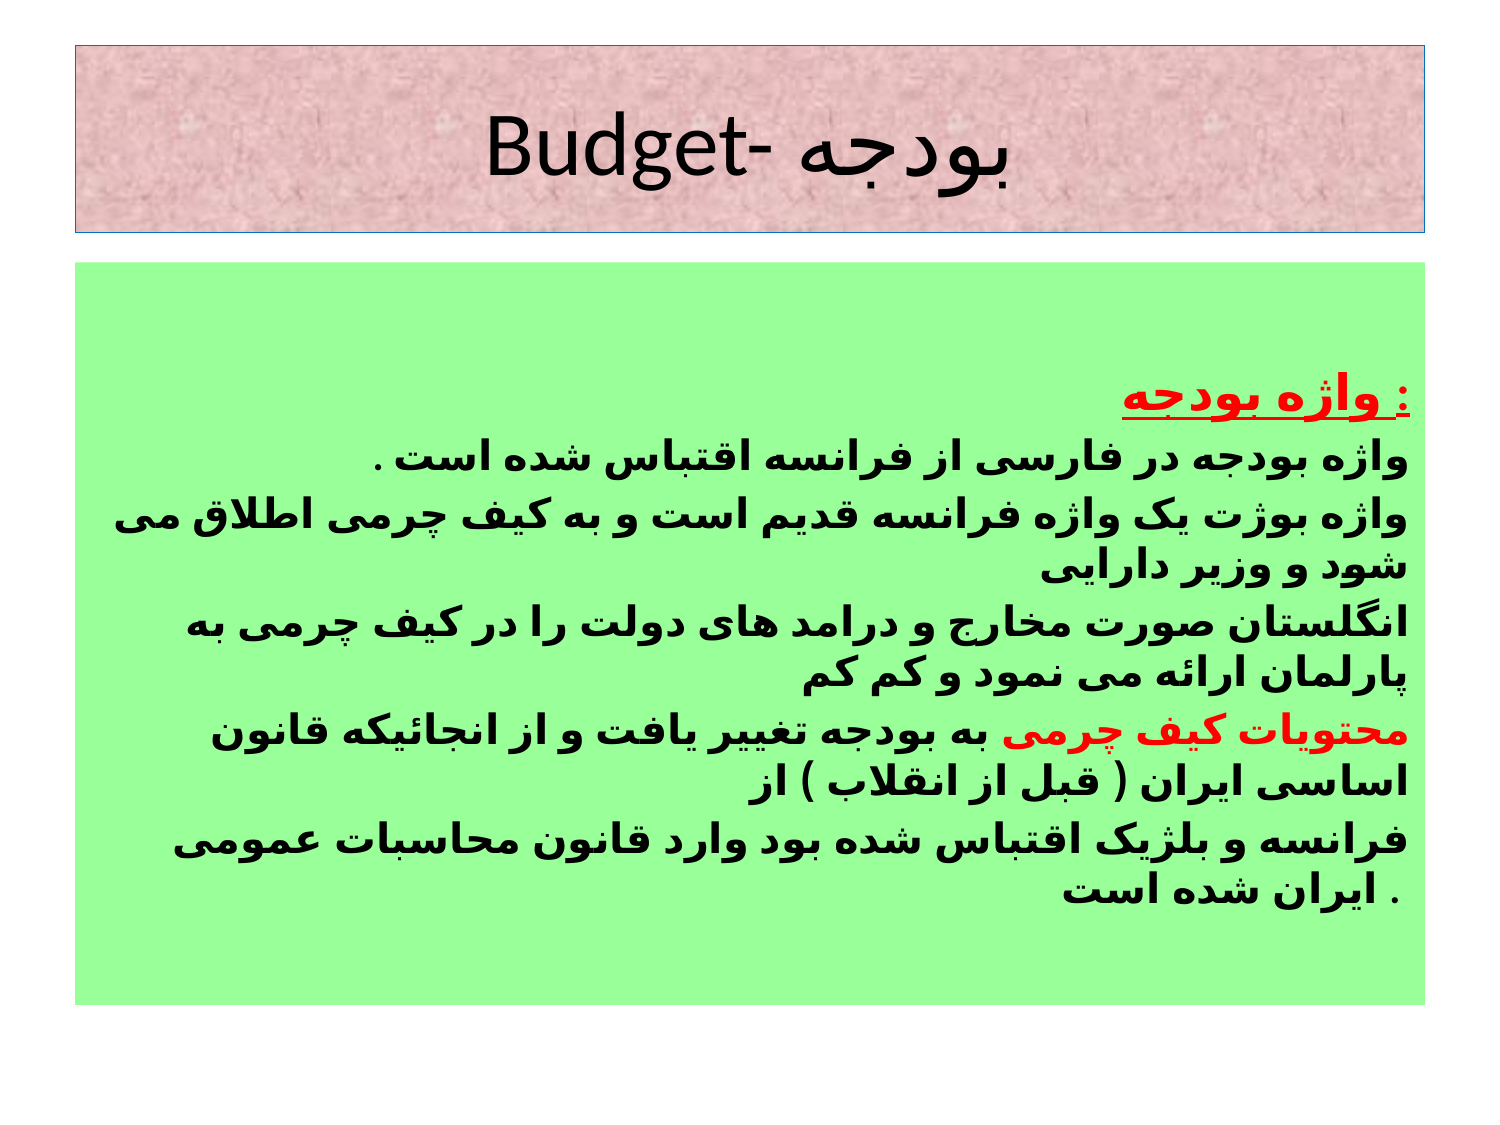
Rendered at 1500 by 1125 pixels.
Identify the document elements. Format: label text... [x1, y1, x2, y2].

title Budget- بودجه [75, 45, 1425, 233]
list واژه بودجه : . واژه بودجه در فارسی از فرانسه اقتباس شده است واژه بوژت یک واژه فرانسه قدیم است و به کیف چرمی اطلاق می شود و وزیر دارایی انگلستان صورت مخارج و درامد های دولت را در کیف چرمی به پارلمان ارائه می نمود و کم کم محتویات کیف چرمی به بودجه تغییر یافت و از انجائیکه قانون اساسی ایران ( قبل از انقلاب ) از فرانسه و بلژیک اقتباس شده بود وارد قانون محاسبات عمومی ایران شده است . [75, 262, 1425, 1005]
